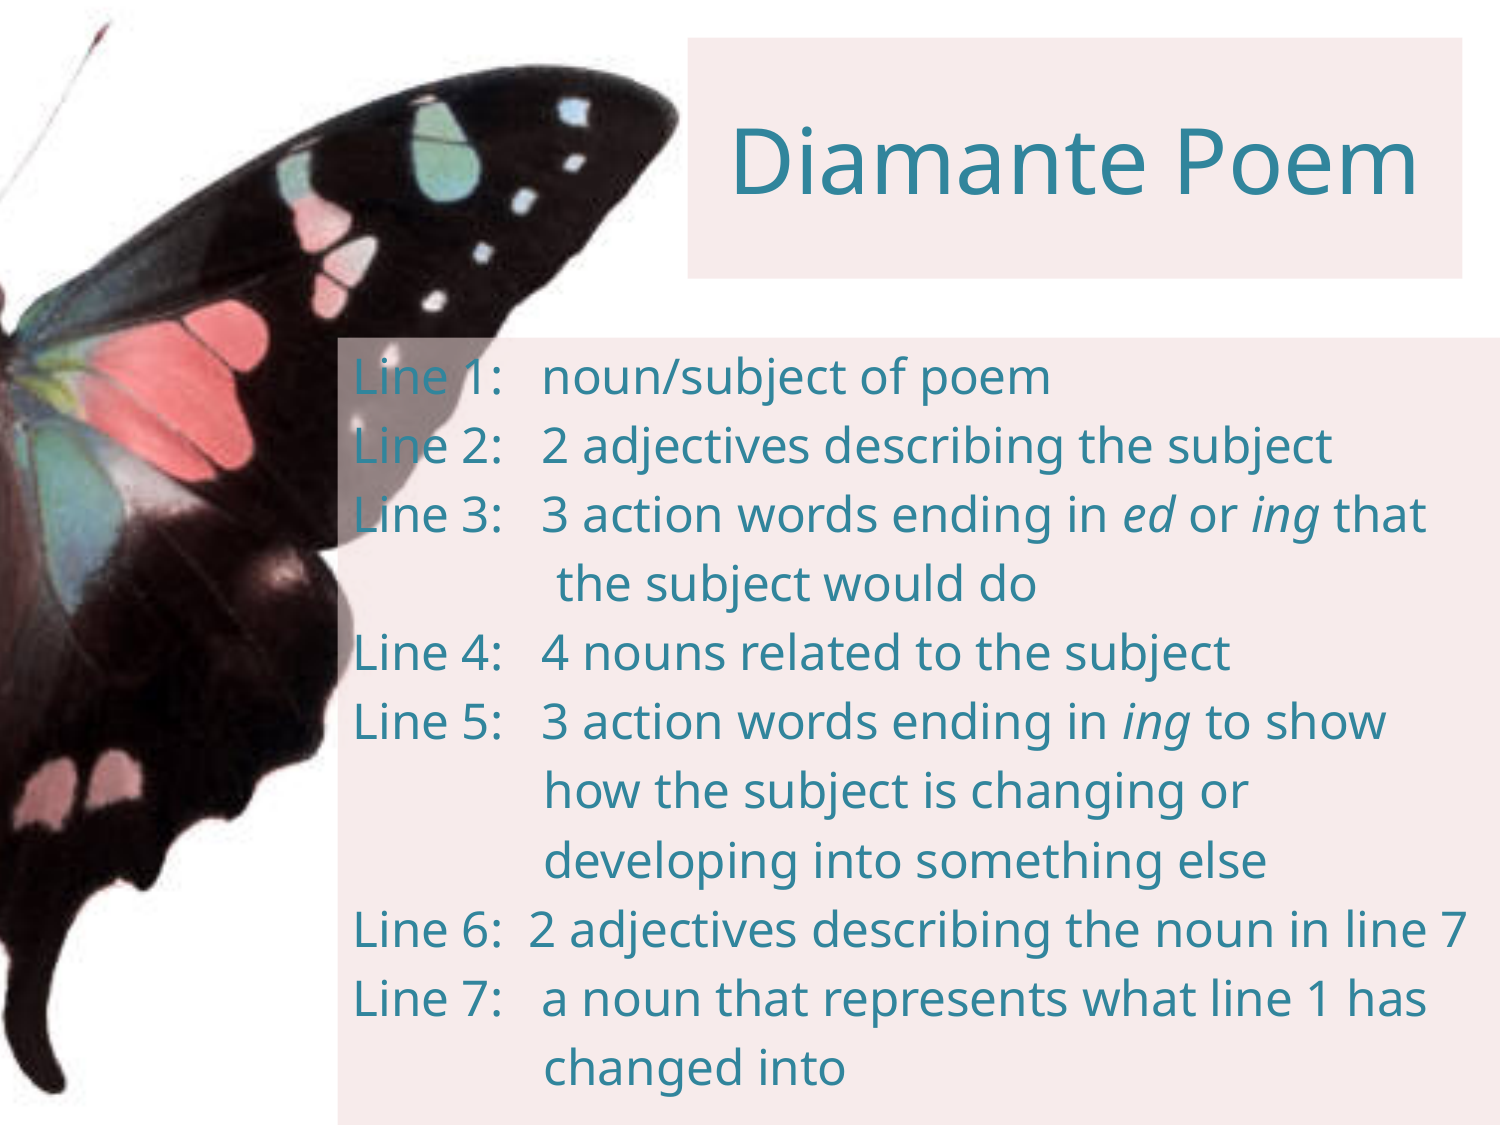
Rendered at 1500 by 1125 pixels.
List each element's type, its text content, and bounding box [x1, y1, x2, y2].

title Diamante Poem [687, 37, 1463, 279]
subtitle Line 1: noun/subject of poem Line 2: 2 adjectives describing the subject Line 3: 3 action words ending in ed or ing that the subject would do Line 4: 4 nouns related to the subject Line 5: 3 action words ending in ing to show how the subject is changing or developing into something else Line 6: 2 adjectives describing the noun in line 7 Line 7: a noun that represents what line 1 has changed into [337, 337, 1500, 1125]
picture [0, 0, 716, 1116]
